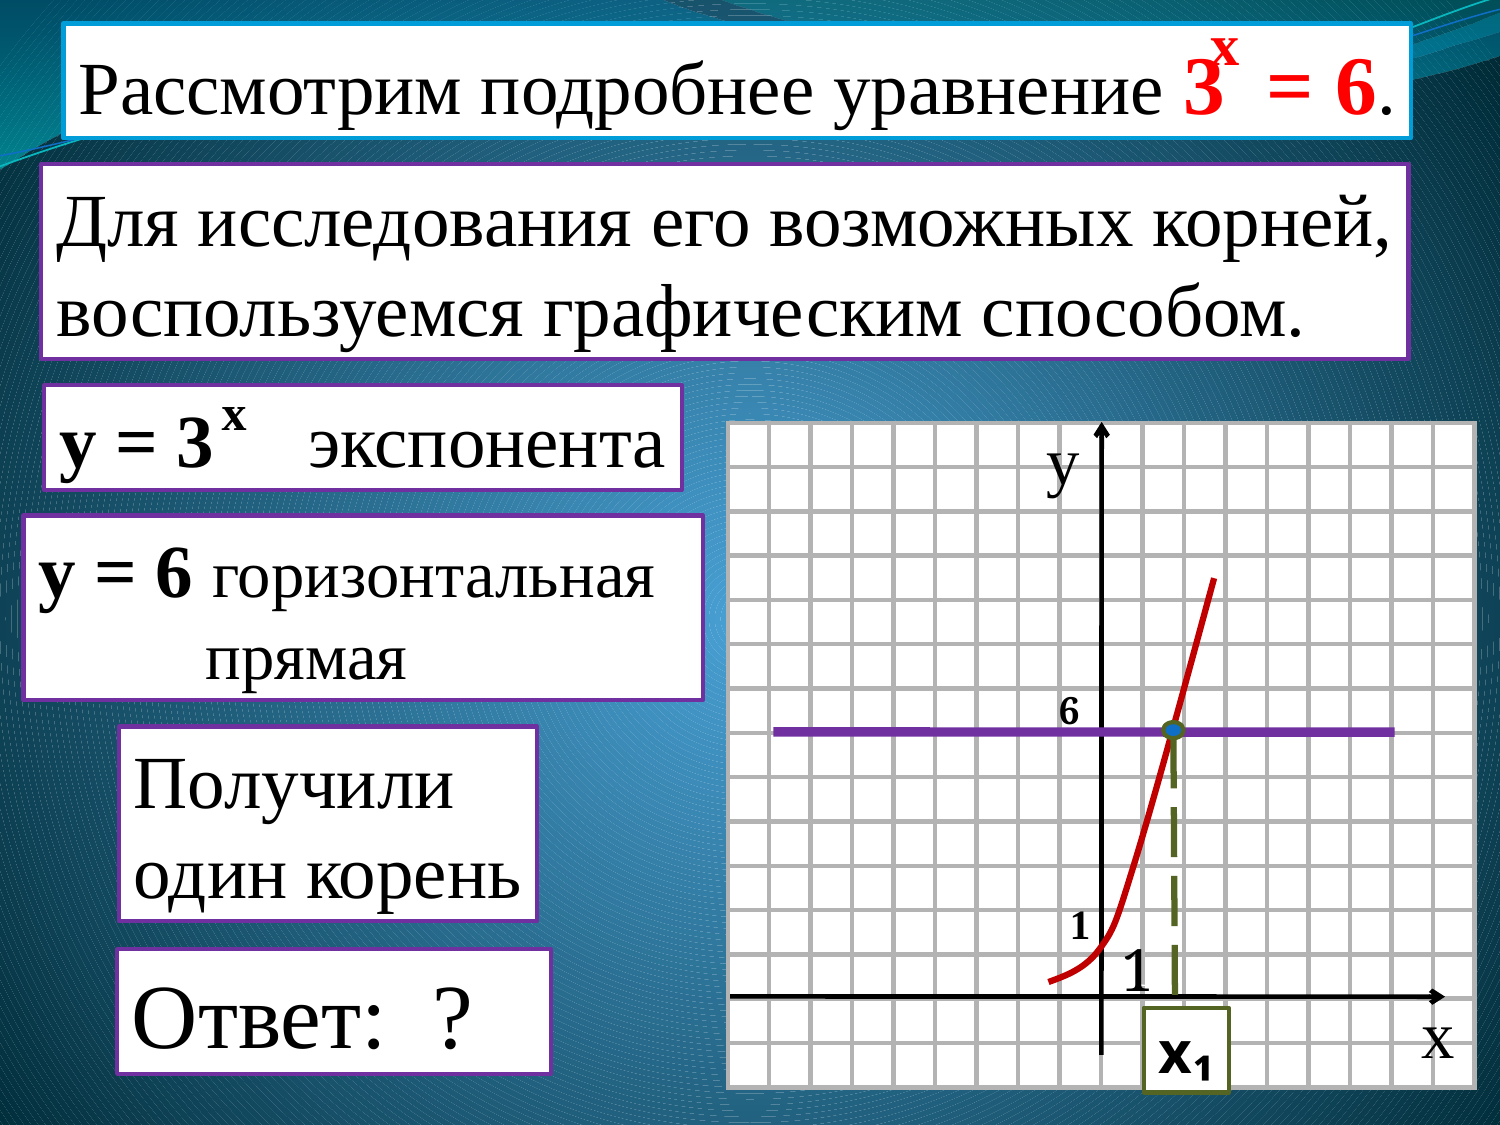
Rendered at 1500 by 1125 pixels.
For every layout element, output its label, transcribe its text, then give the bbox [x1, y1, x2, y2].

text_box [1222, 409, 1477, 1091]
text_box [41, 753, 109, 983]
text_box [116, 721, 1225, 1094]
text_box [23, 515, 1395, 741]
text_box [41, 373, 1215, 514]
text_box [46, 0, 1428, 140]
text_box Для исследования его возможных корней, воспользуемся графическим способом. [39, 162, 1411, 361]
